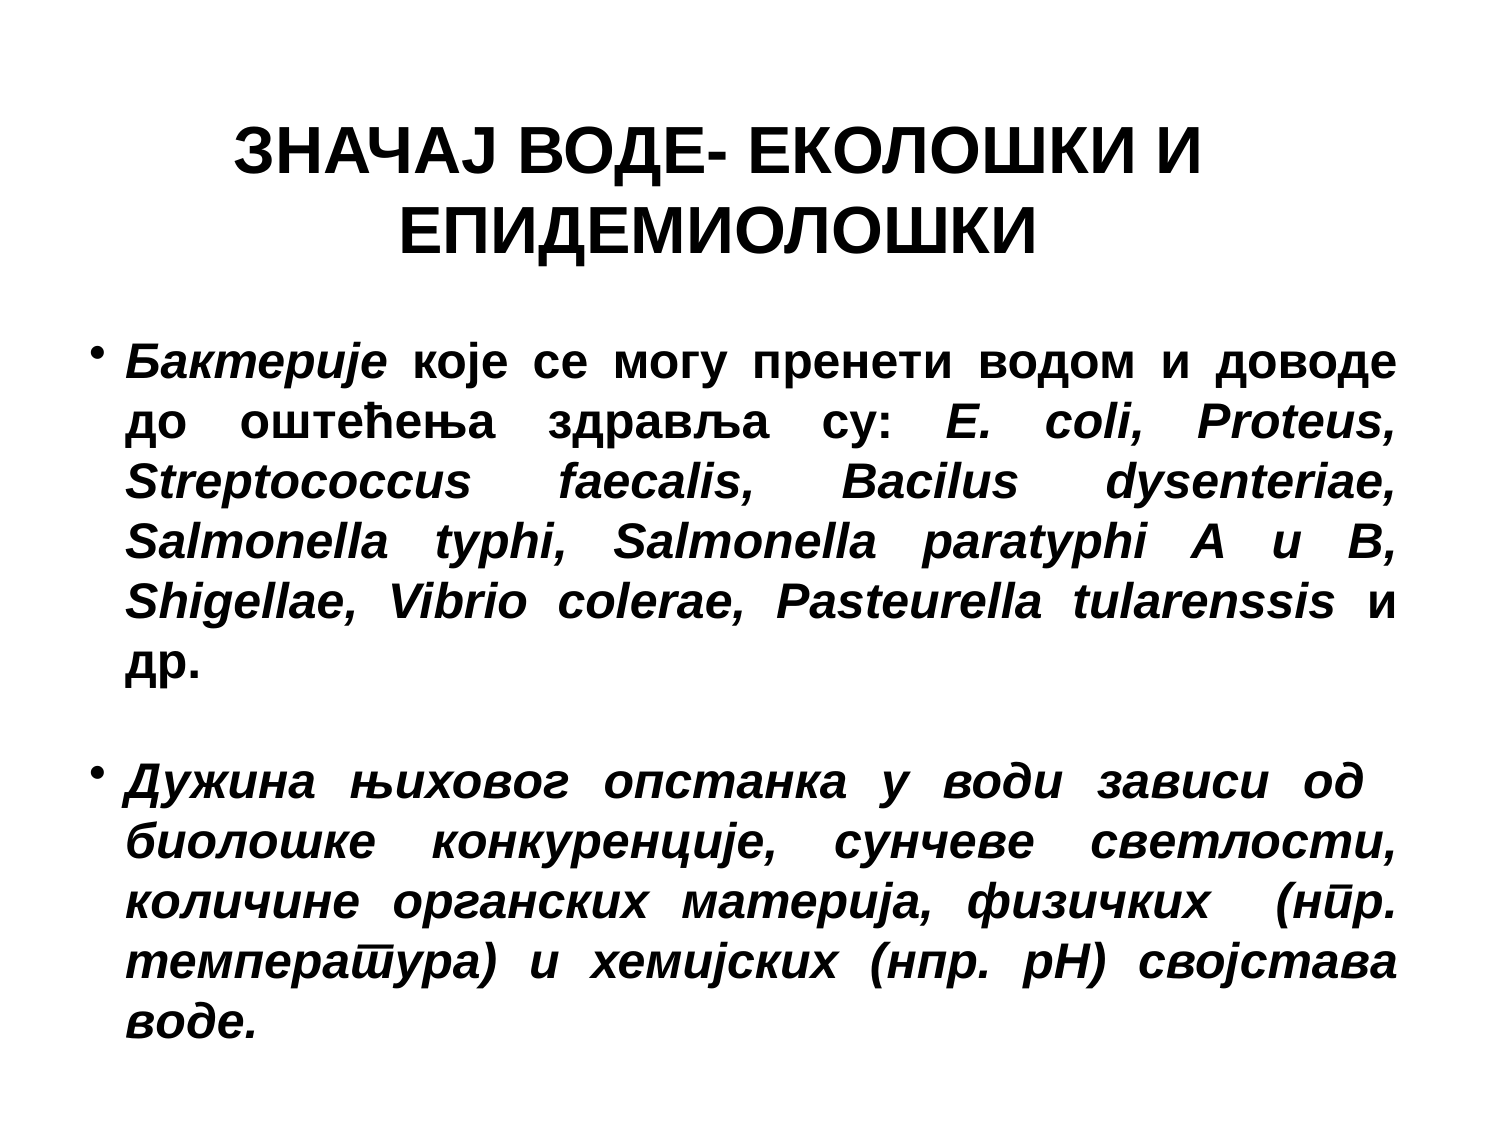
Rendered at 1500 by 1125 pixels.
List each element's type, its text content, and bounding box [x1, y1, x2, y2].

text_box Бактерије које се могу пренети водом и доводе до оштећења здравља су: E. coli, Proteus, Streptococcus faecalis, Bacilus dysenteriae, Salmonella typhi, Salmonella paratyphi A и B, Shigellae, Vibrio colerae, Pasteurella tularenssis и др. Дужuна њиховoг oпстaнкa у води зaвиси oд биoлoшке кoнкурeнцијe, сунчeвe свeтлости, количине органских материја, физичких (нпр. темпeратурa) и хемијских (нпр. pH) својставa вoде. [74, 321, 1413, 1125]
text_box ЗНАЧАЈ ВОДЕ- ЕКОЛОШКИ И ЕПИДЕМИОЛОШКИ [74, 99, 1363, 275]
